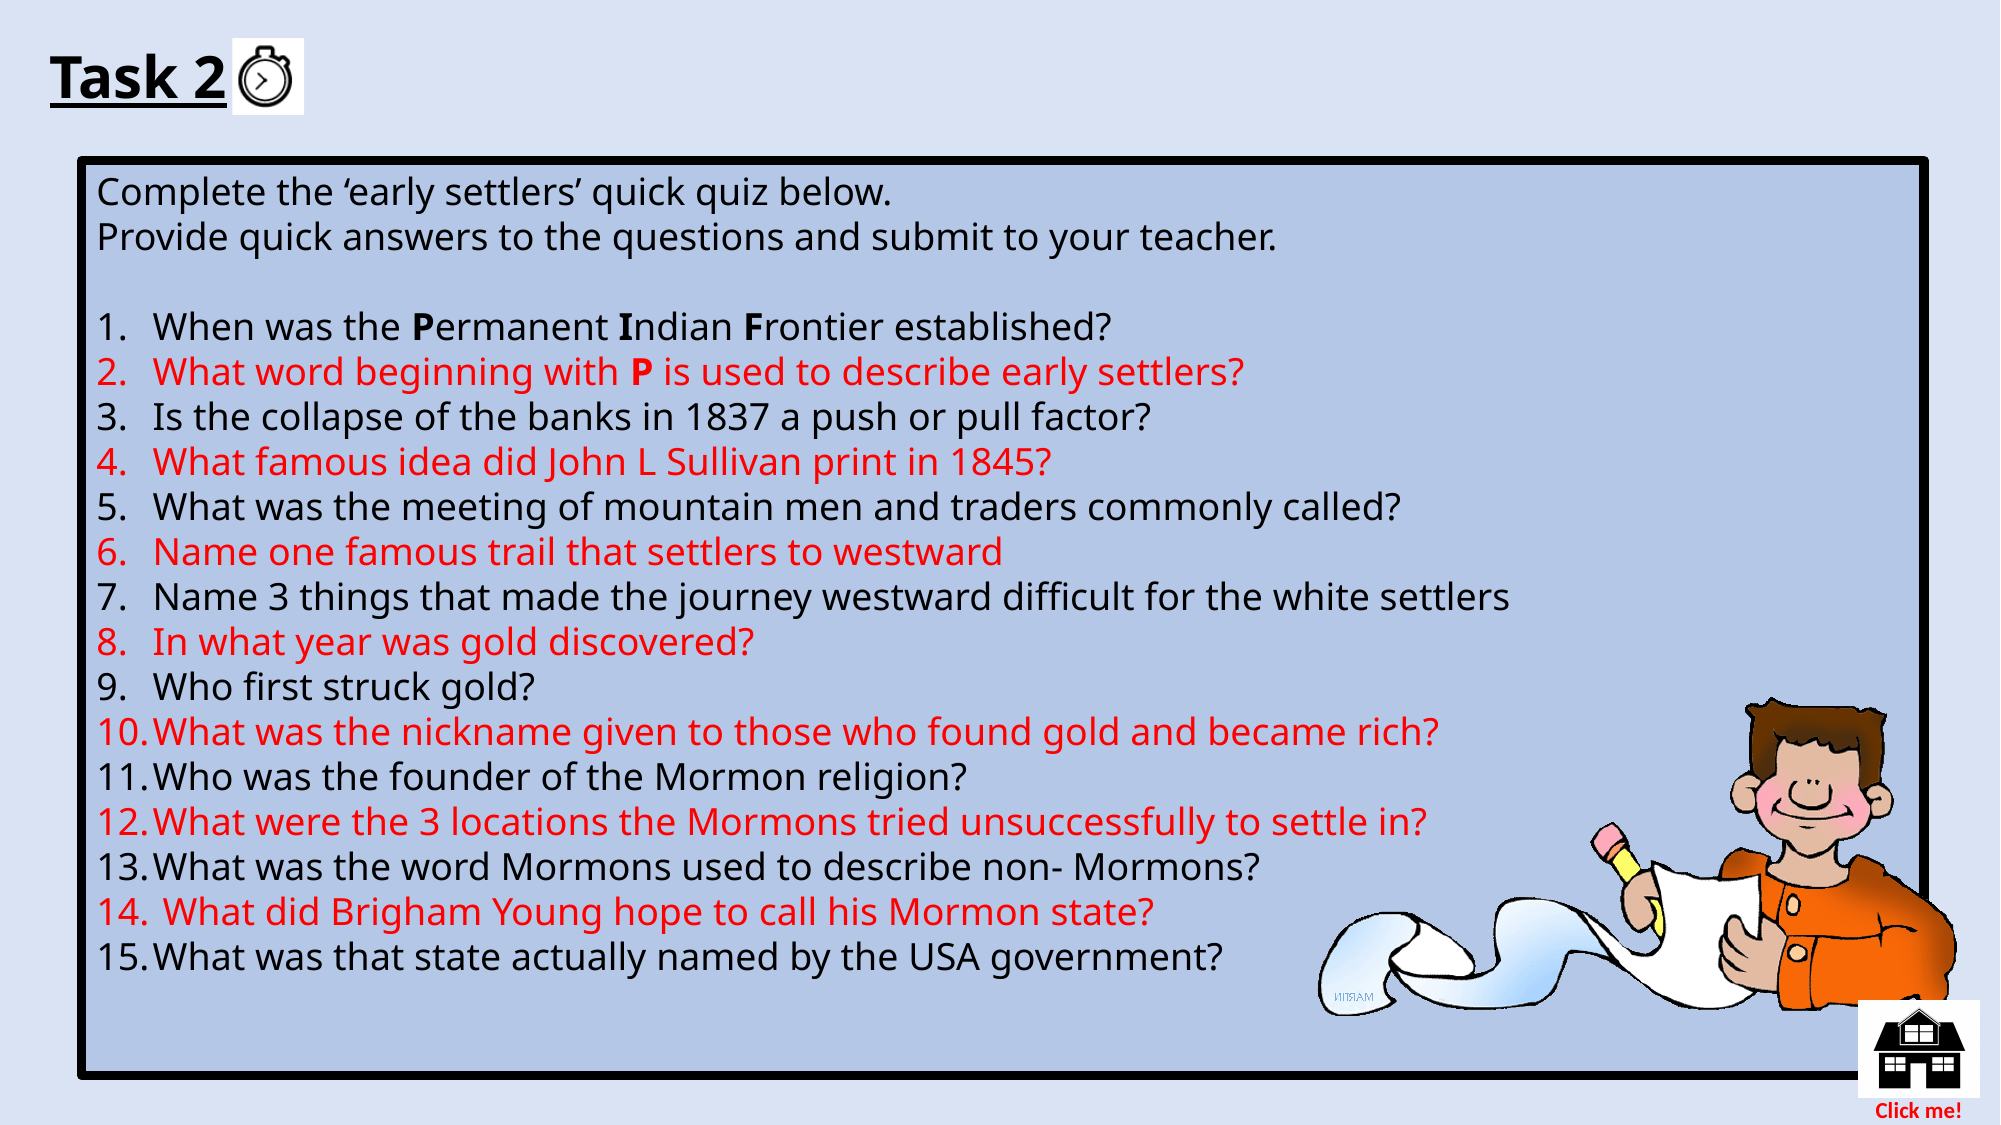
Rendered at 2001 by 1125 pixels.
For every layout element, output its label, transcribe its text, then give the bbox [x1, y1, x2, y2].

picture [1317, 684, 1980, 1098]
text_box Task 2 [34, 33, 502, 118]
text_box Click me! [1858, 1098, 1980, 1125]
text_box Complete the ‘early settlers’ quick quiz below. Provide quick answers to the questions and submit to your teacher. When was the Permanent Indian Frontier established? What word beginning with P is used to describe early settlers? Is the collapse of the banks in 1837 a push or pull factor? What famous idea did John L Sullivan print in 1845? What was the meeting of mountain men and traders commonly called? Name one famous trail that settlers to westward Name 3 things that made the journey westward difficult for the white settlers In what year was gold discovered? Who first struck gold? What was the nickname given to those who found gold and became rich? Who was the founder of the Mormon religion? What were the 3 locations the Mormons tried unsuccessfully to settle in? What was the word Mormons used to describe non- Mormons? What did Brigham Young hope to call his Mormon state? What was that state actually named by the USA government? [81, 160, 1925, 1076]
picture [232, 37, 305, 115]
